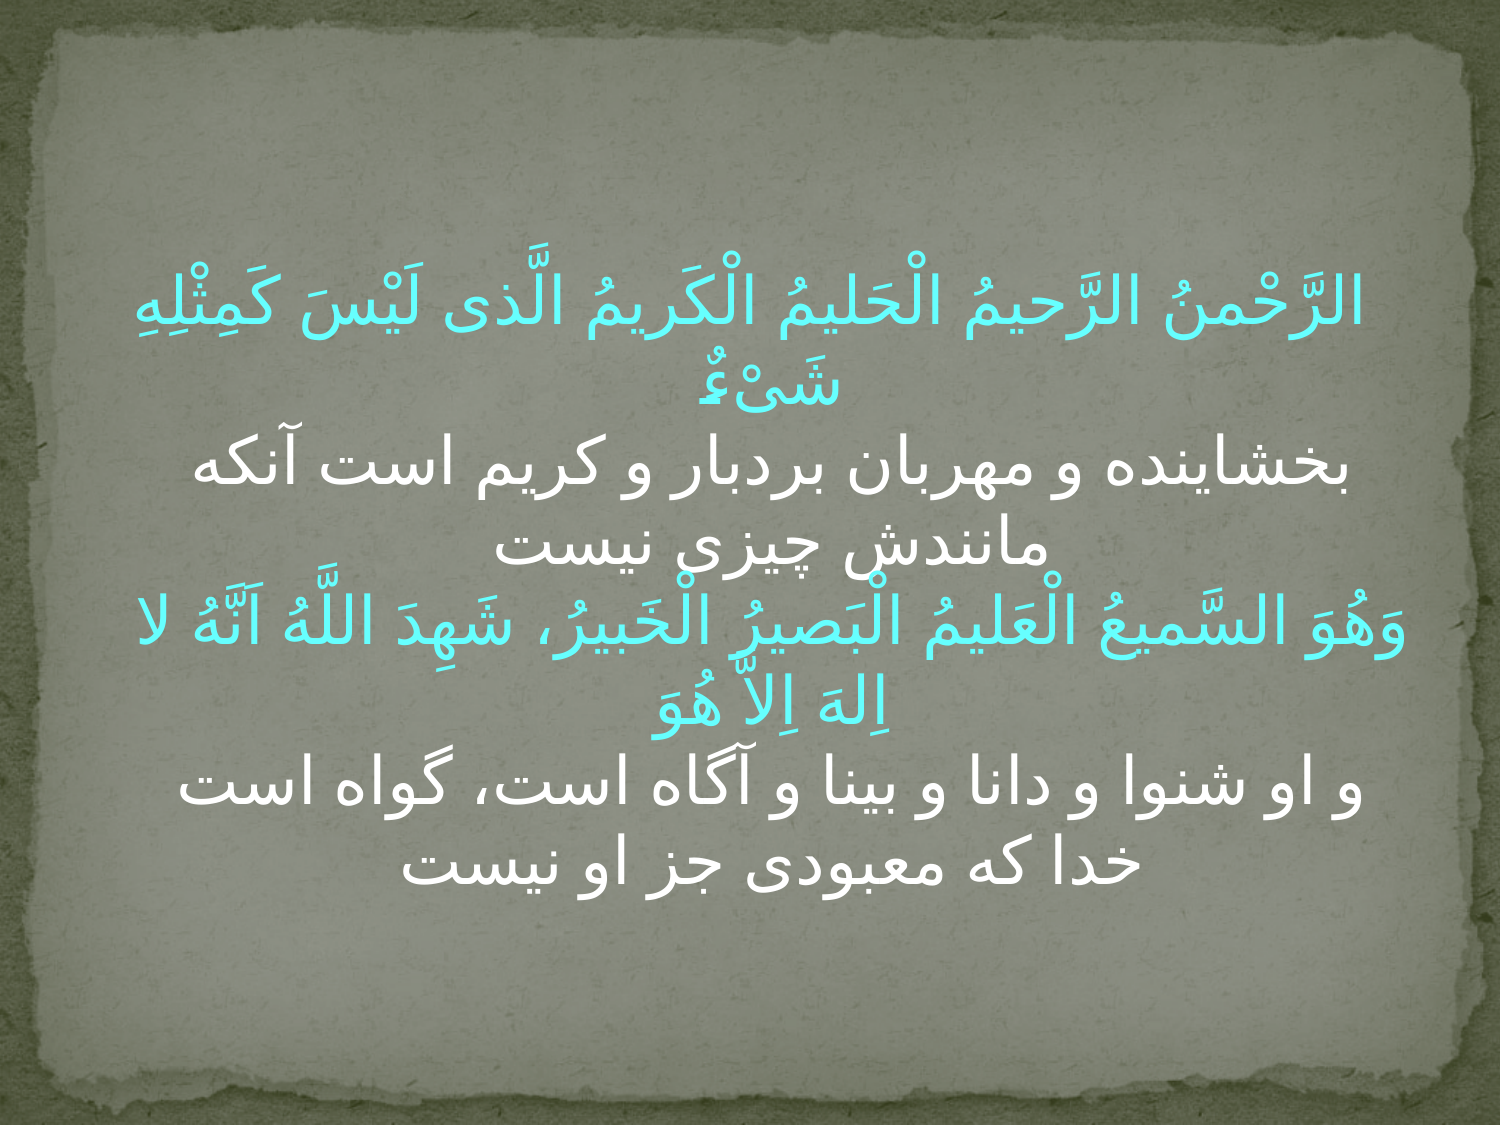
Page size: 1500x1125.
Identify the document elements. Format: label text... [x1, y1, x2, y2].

list الرَّحْمنُ الرَّحیمُ الْحَلیمُ الْکَریمُ الَّذى‏ لَیْسَ کَمِثْلِهِ‏ شَىْ‏ءٌ بخشاینده و مهربان بردبار و کریم است آنکه مانندش‏ چیزى نیست وَهُوَ السَّمیعُ الْعَلیمُ الْبَصیرُ الْخَبیرُ، شَهِدَ اللَّهُ اَنَّهُ لا اِلهَ اِلاَّ هُوَ و او شنوا و دانا و بینا و آگاه است، گواه است خدا که معبودى جز او نیست‏ [75, 249, 1425, 1000]
